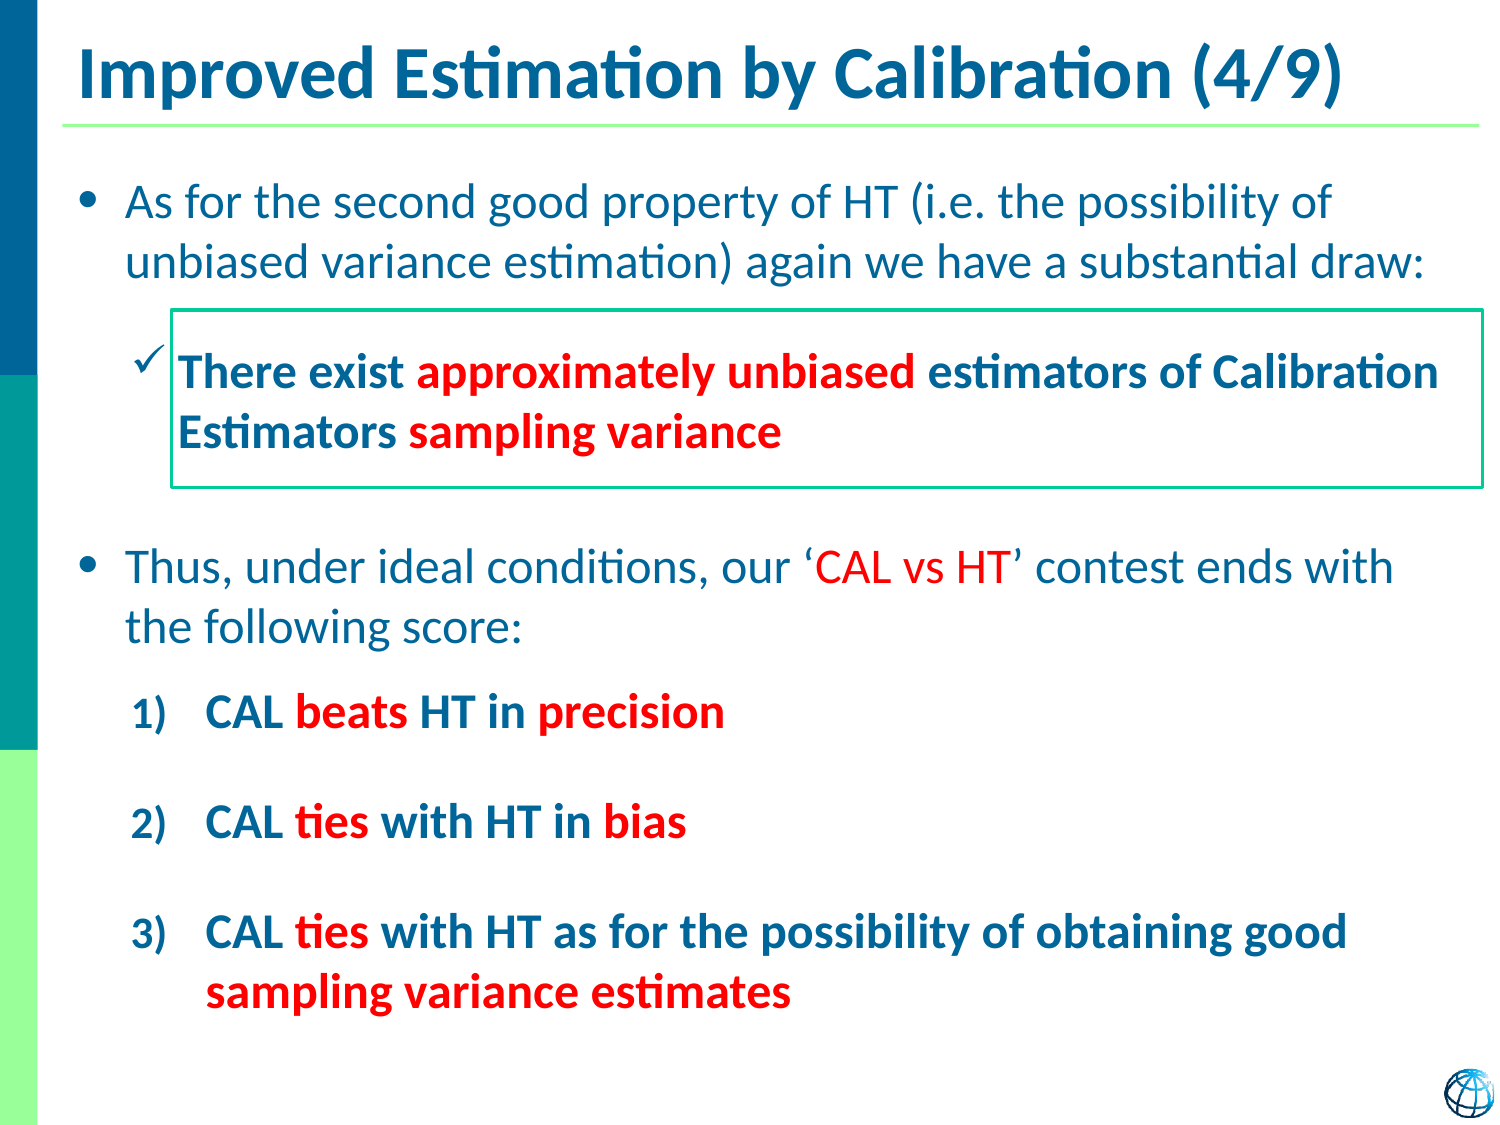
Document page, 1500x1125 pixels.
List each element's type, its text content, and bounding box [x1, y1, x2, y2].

title Improved Estimation by Calibration (4/9) [62, 19, 1480, 121]
picture [1444, 1068, 1495, 1118]
text_box [169, 308, 1484, 489]
picture [1460, 1078, 1468, 1084]
picture [1468, 1068, 1495, 1106]
list As for the second good property of HT (i.e. the possibility of unbiased variance estimation) again we have a substantial draw: There exist approximately unbiased estimators of Calibration Estimators sampling variance Thus, under ideal conditions, our ‘CAL vs HT’ contest ends with the following score: CAL beats HT in precision CAL ties with HT in bias CAL ties with HT as for the possibility of obtaining good sampling variance estimates [62, 160, 1480, 1047]
